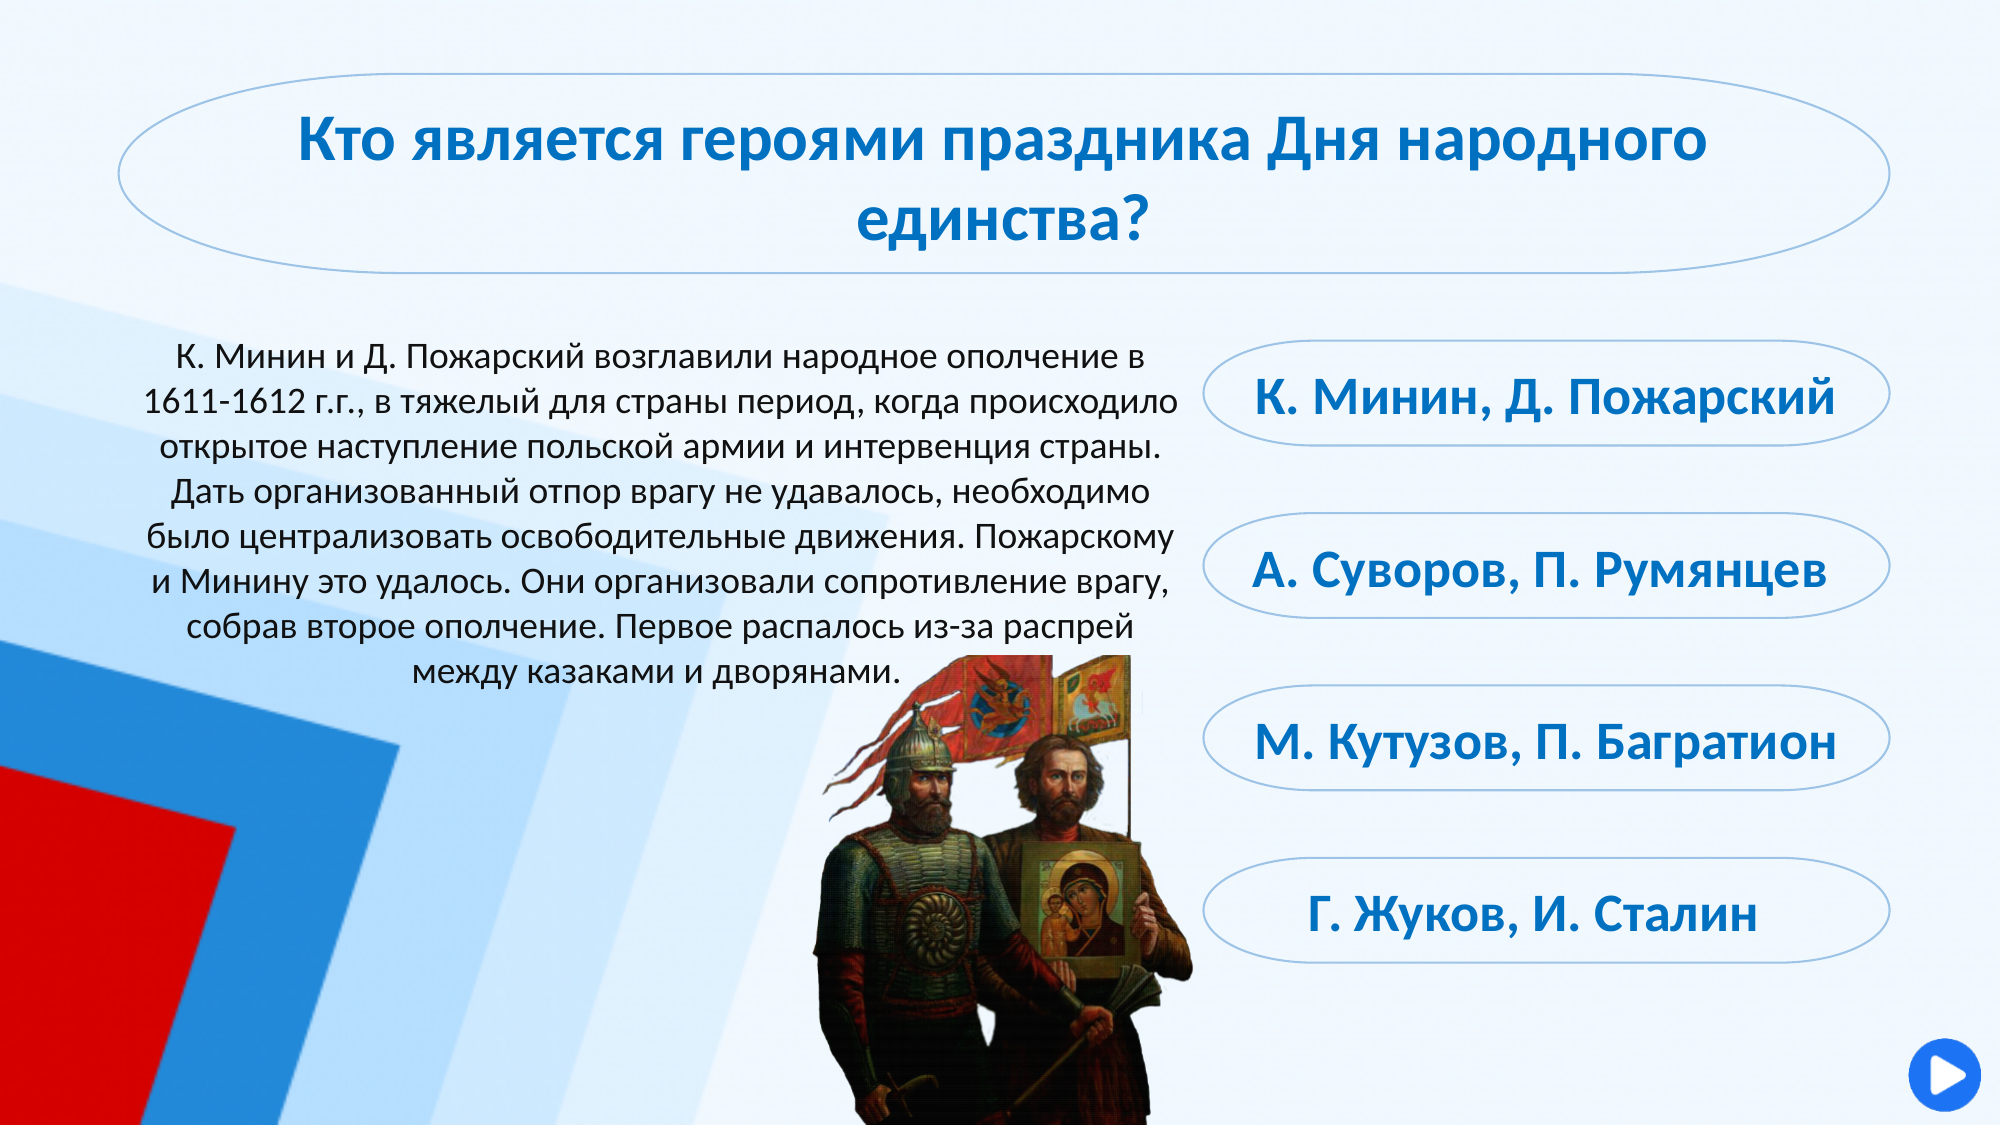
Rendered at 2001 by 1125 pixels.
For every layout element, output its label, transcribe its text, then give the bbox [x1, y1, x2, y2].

text_box Кто является героями праздника Дня народного единства? [117, 72, 1891, 275]
text_box А. Суворов, П. Румянцев [1204, 512, 1891, 619]
text_box Г. Жуков, И. Сталин [1202, 856, 1891, 964]
text_box М. Кутузов, П. Багратион [1202, 684, 1891, 792]
picture [0, 0, 2001, 1125]
text_box К. Минин и Д. Пожарский возглавили народное ополчение в 1611-1612 г.г., в тяжелый для страны период, когда происходило открытое наступление польской армии и интервенция страны. Дать организованный отпор врагу не удавалось, необходимо было централизовать освободительные движения. Пожарскому и Минину это удалось. Они организовали сопротивление врагу, собрав второе ополчение. Первое распалось из-за распрей между казаками и дворянами. [118, 323, 1204, 699]
text_box К. Минин, Д. Пожарский [1204, 339, 1891, 447]
